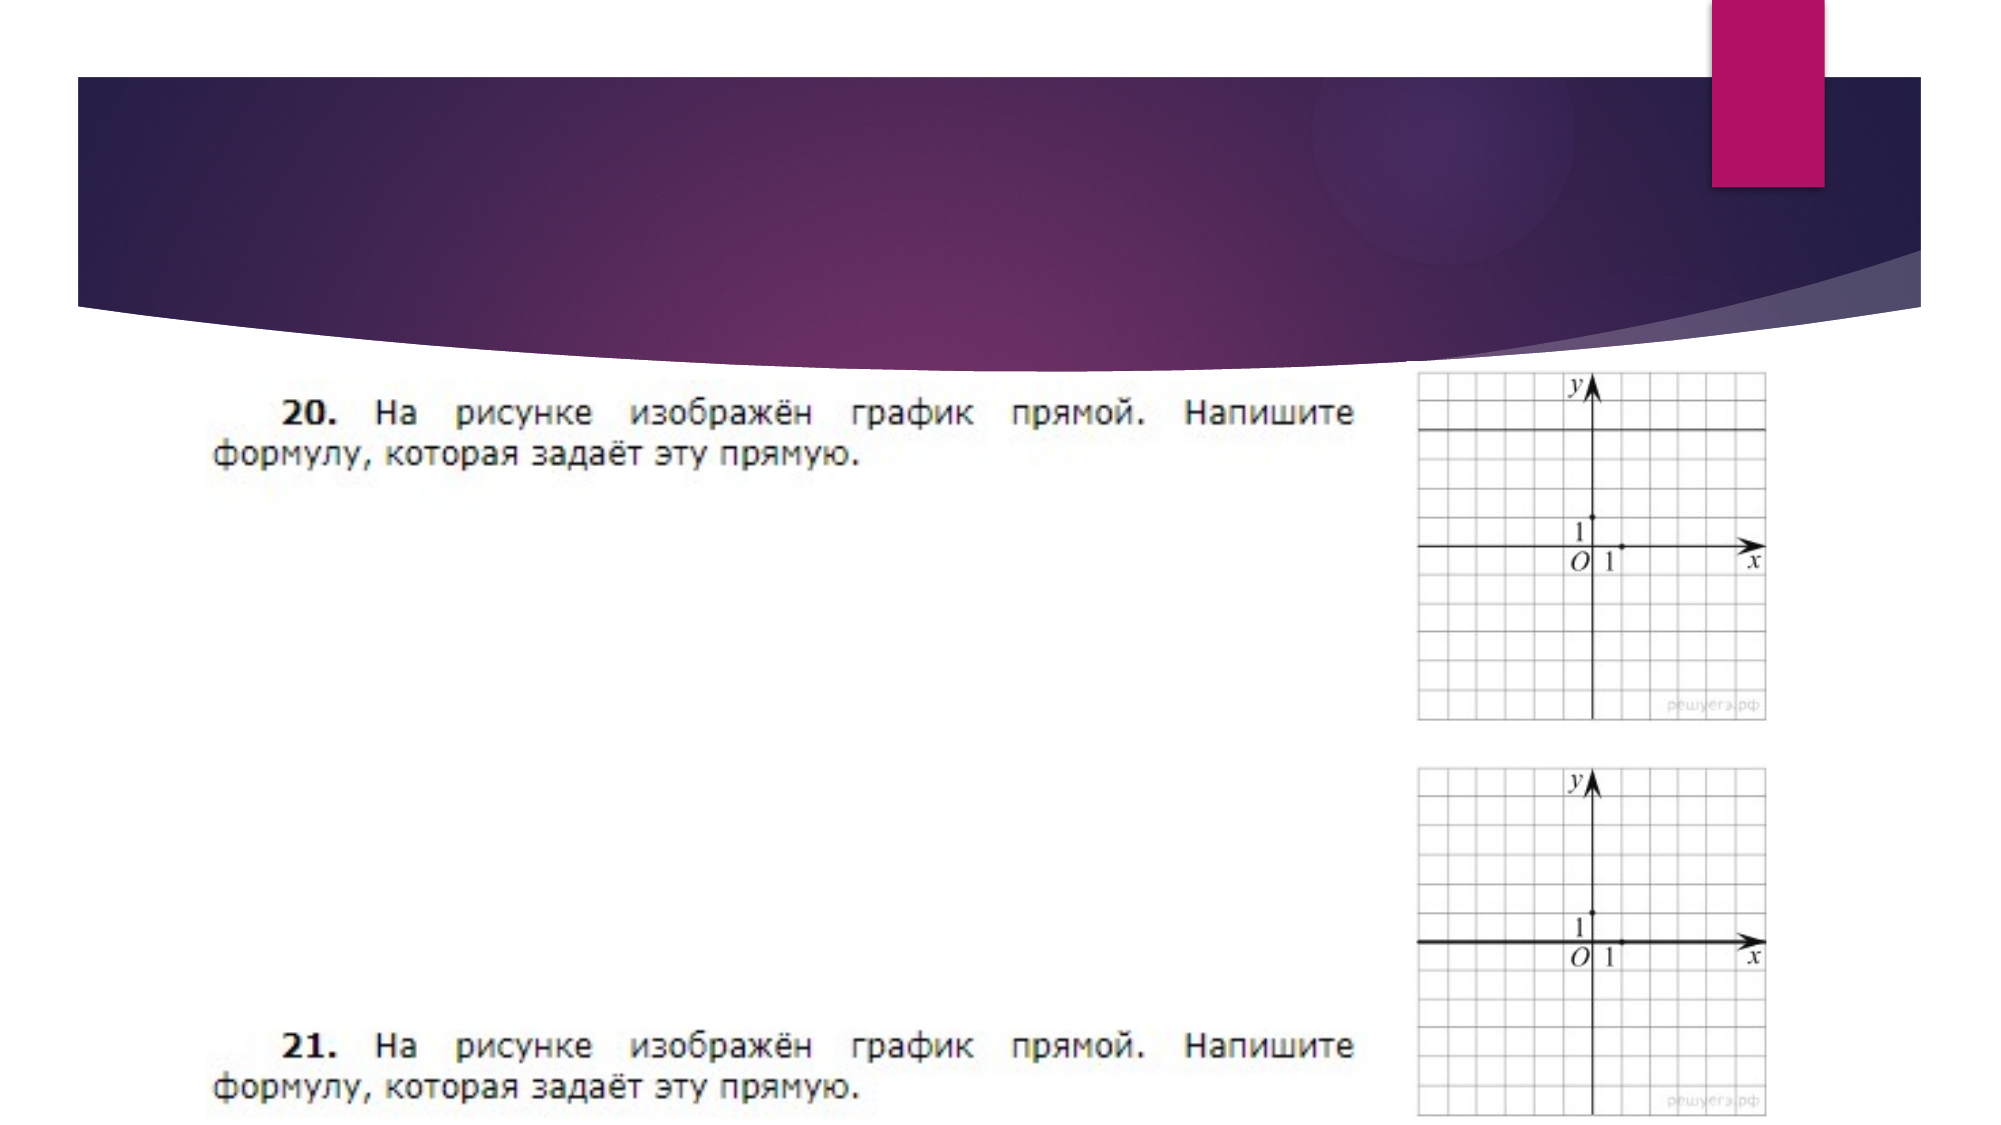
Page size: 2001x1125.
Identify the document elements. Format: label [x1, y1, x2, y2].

picture [205, 378, 1369, 1120]
list [1405, 361, 1782, 1125]
